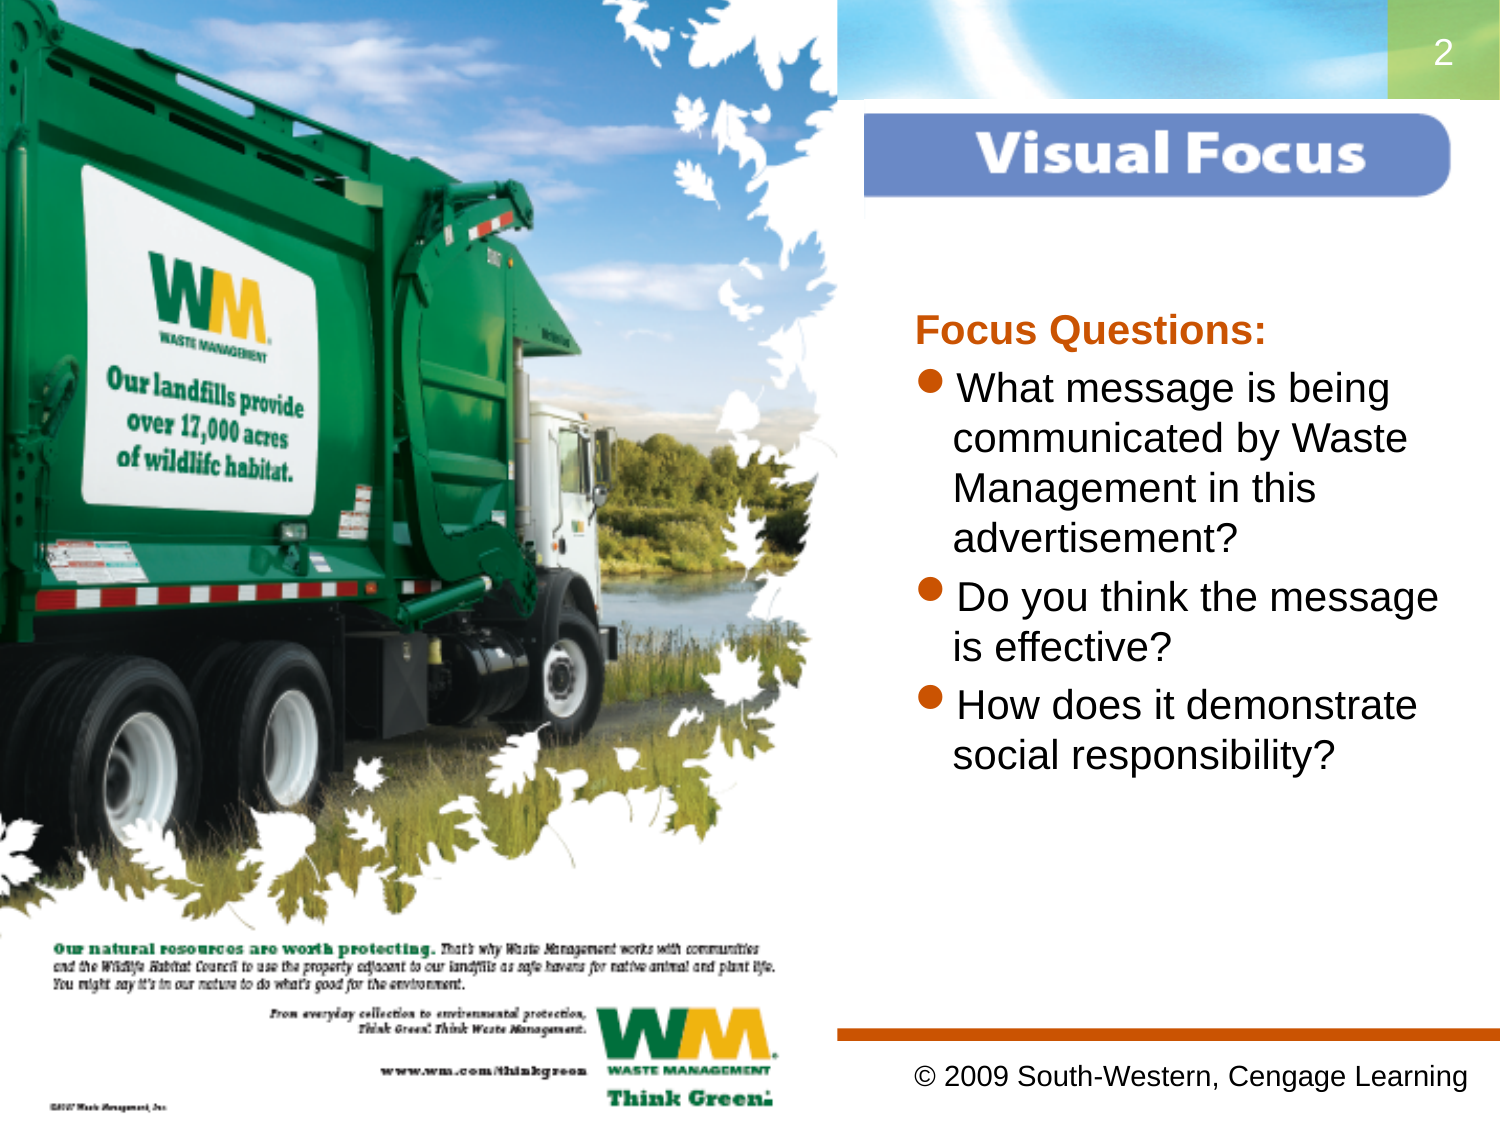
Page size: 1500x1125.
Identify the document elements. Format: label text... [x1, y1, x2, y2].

text_box Focus Questions: What message is being communicated by Waste Management in this advertisement? Do you think the message is effective? How does it demonstrate social responsibility? [900, 295, 1463, 1013]
picture [863, 99, 1461, 219]
slide_number 2 [1387, 0, 1500, 101]
picture [0, 0, 838, 1125]
